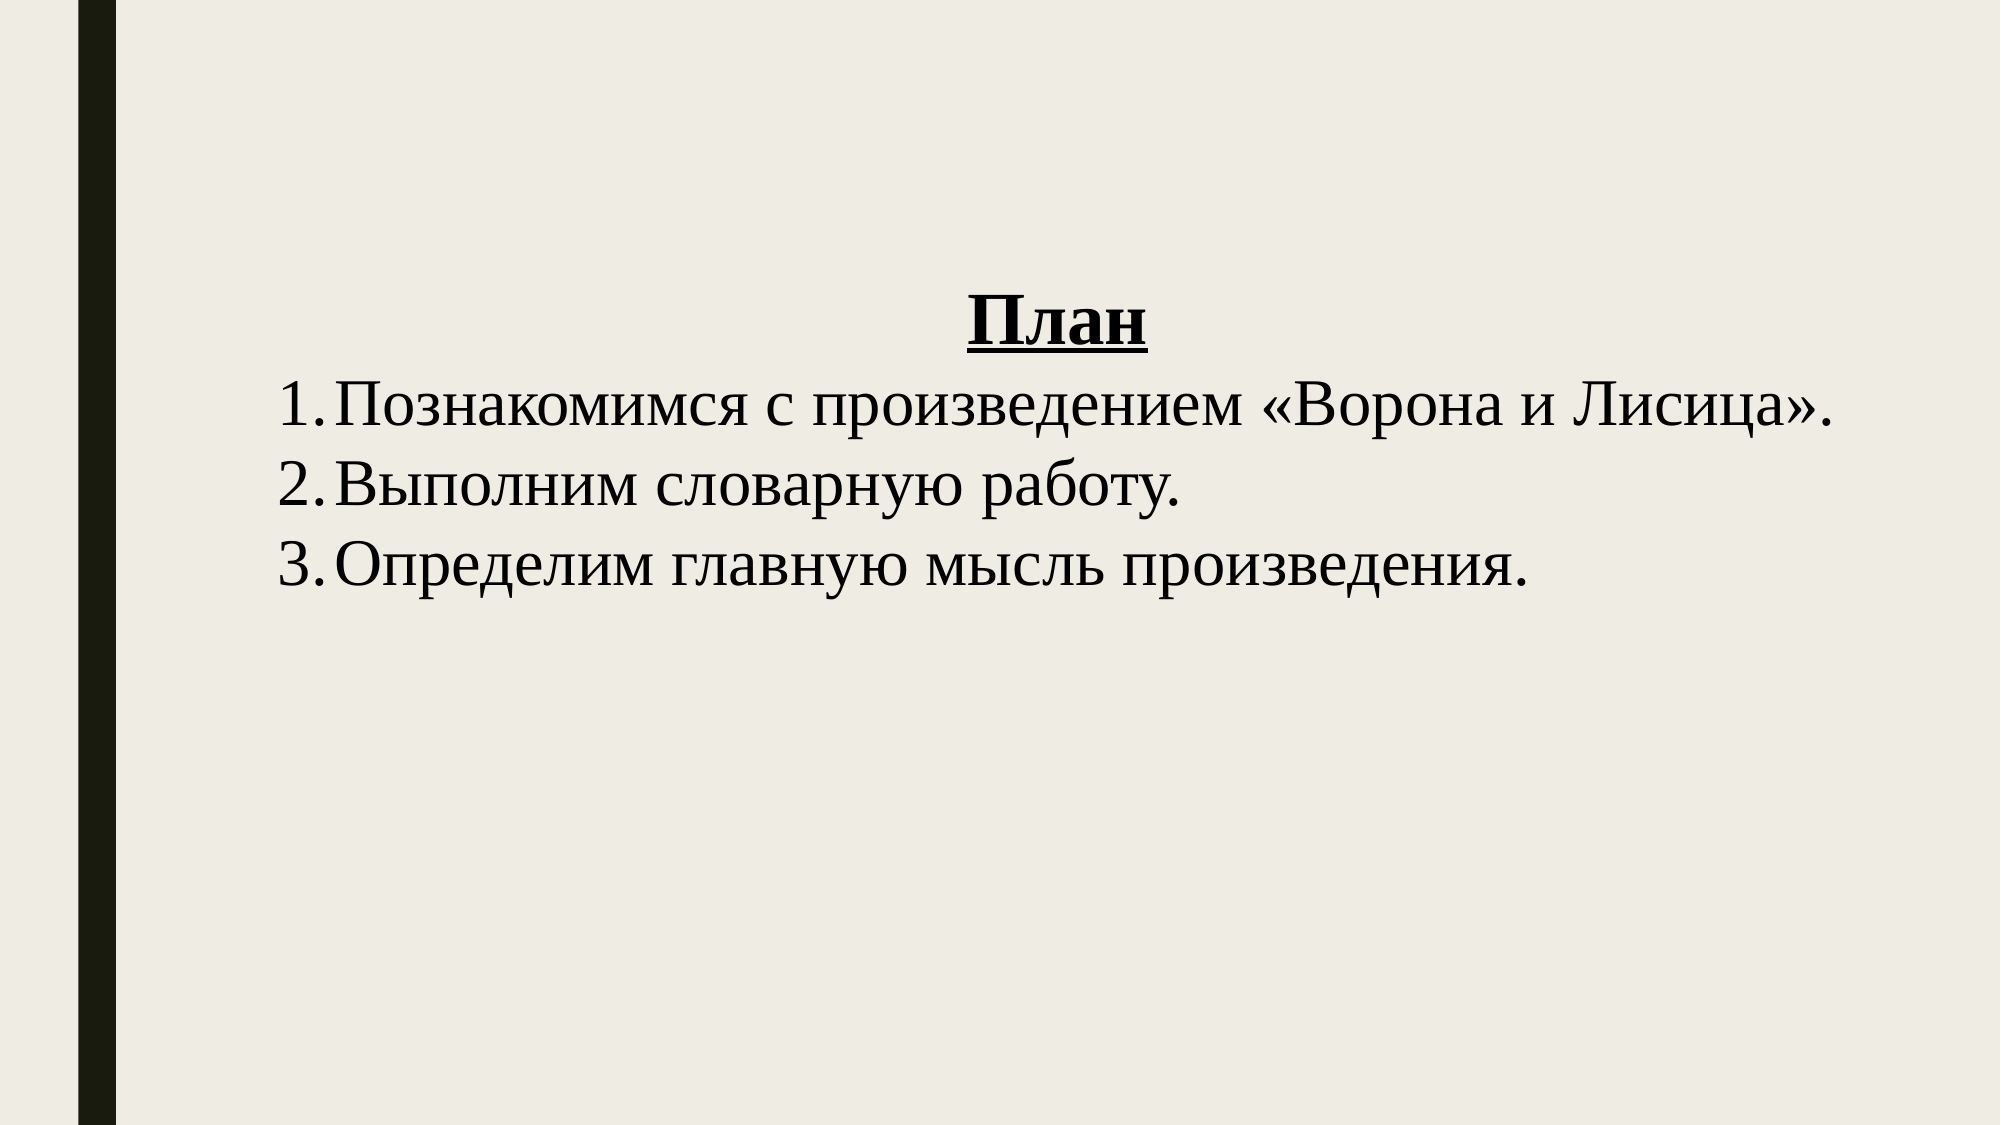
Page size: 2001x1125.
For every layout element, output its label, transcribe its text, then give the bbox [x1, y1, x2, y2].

text_box План Познакомимся с произведением «Ворона и Лисица». Выполним словарную работу. Определим главную мысль произведения. [263, 261, 1852, 607]
